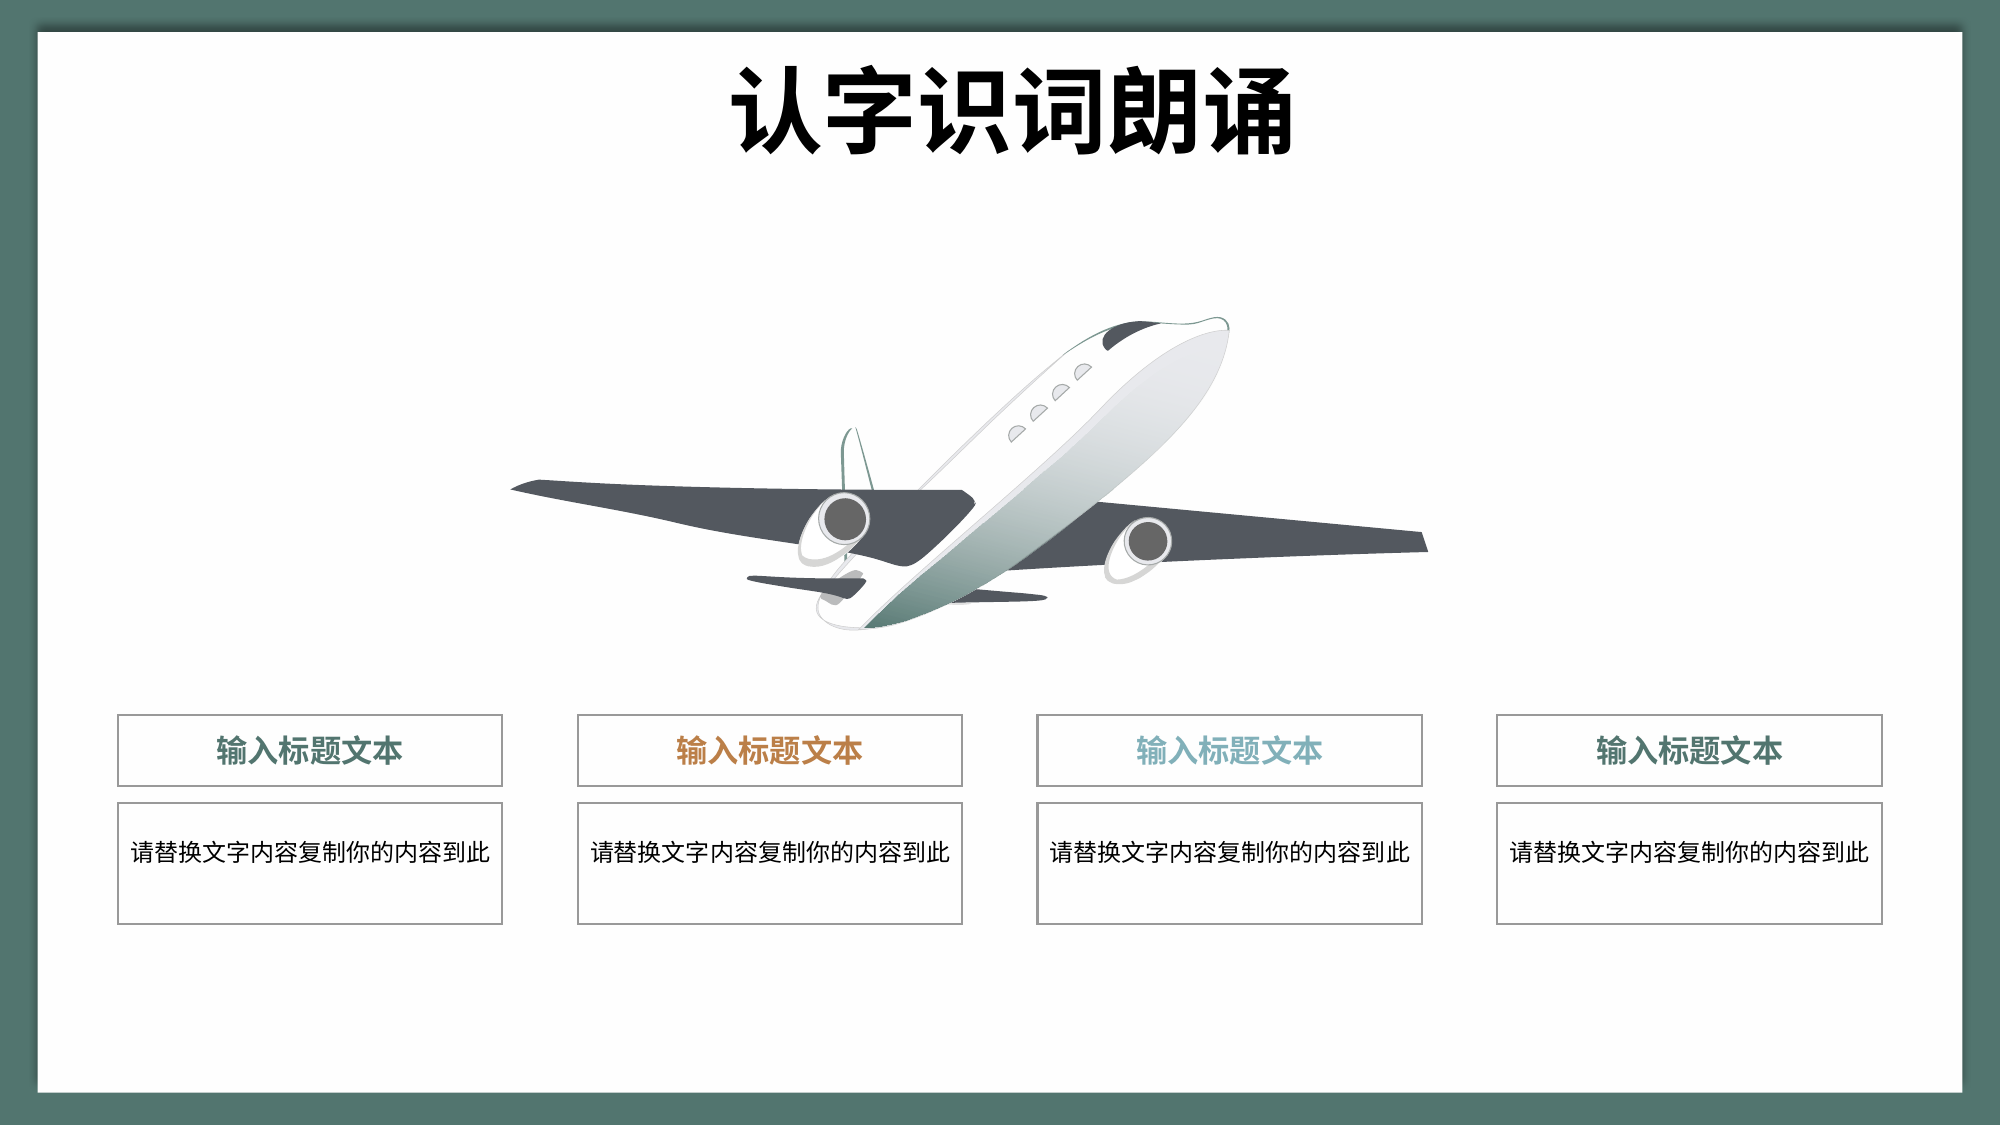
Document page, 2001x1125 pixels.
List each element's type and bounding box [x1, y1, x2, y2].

text_box [1497, 714, 1883, 925]
text_box [555, 320, 1380, 724]
text_box [1037, 714, 1423, 925]
text_box [577, 714, 963, 925]
text_box [117, 714, 503, 925]
